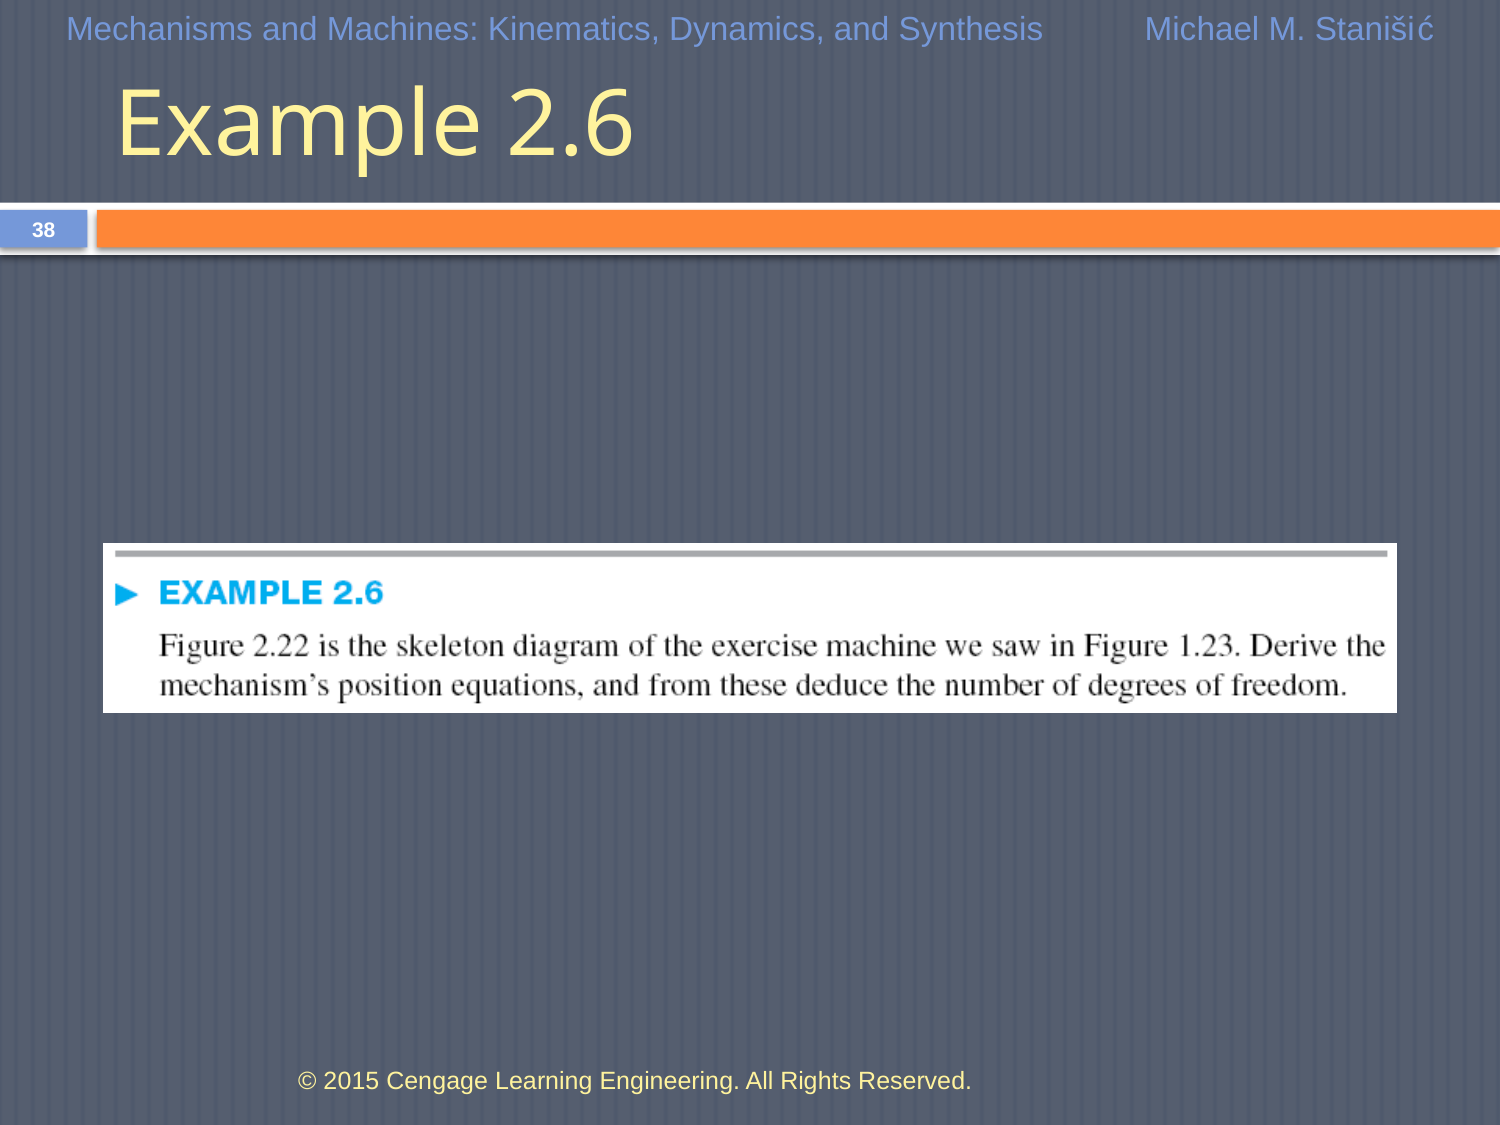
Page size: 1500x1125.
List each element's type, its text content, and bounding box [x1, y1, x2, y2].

picture [102, 543, 1398, 713]
text_box Mechanisms and Machines: Kinematics, Dynamics, and Synthesis Michael M. Stanišić [0, 0, 1500, 55]
slide_number 38 [0, 208, 88, 249]
footer © 2015 Cengage Learning Engineering. All Rights Reserved. [106, 1050, 996, 1110]
title Example 2.6 [99, 55, 1438, 201]
